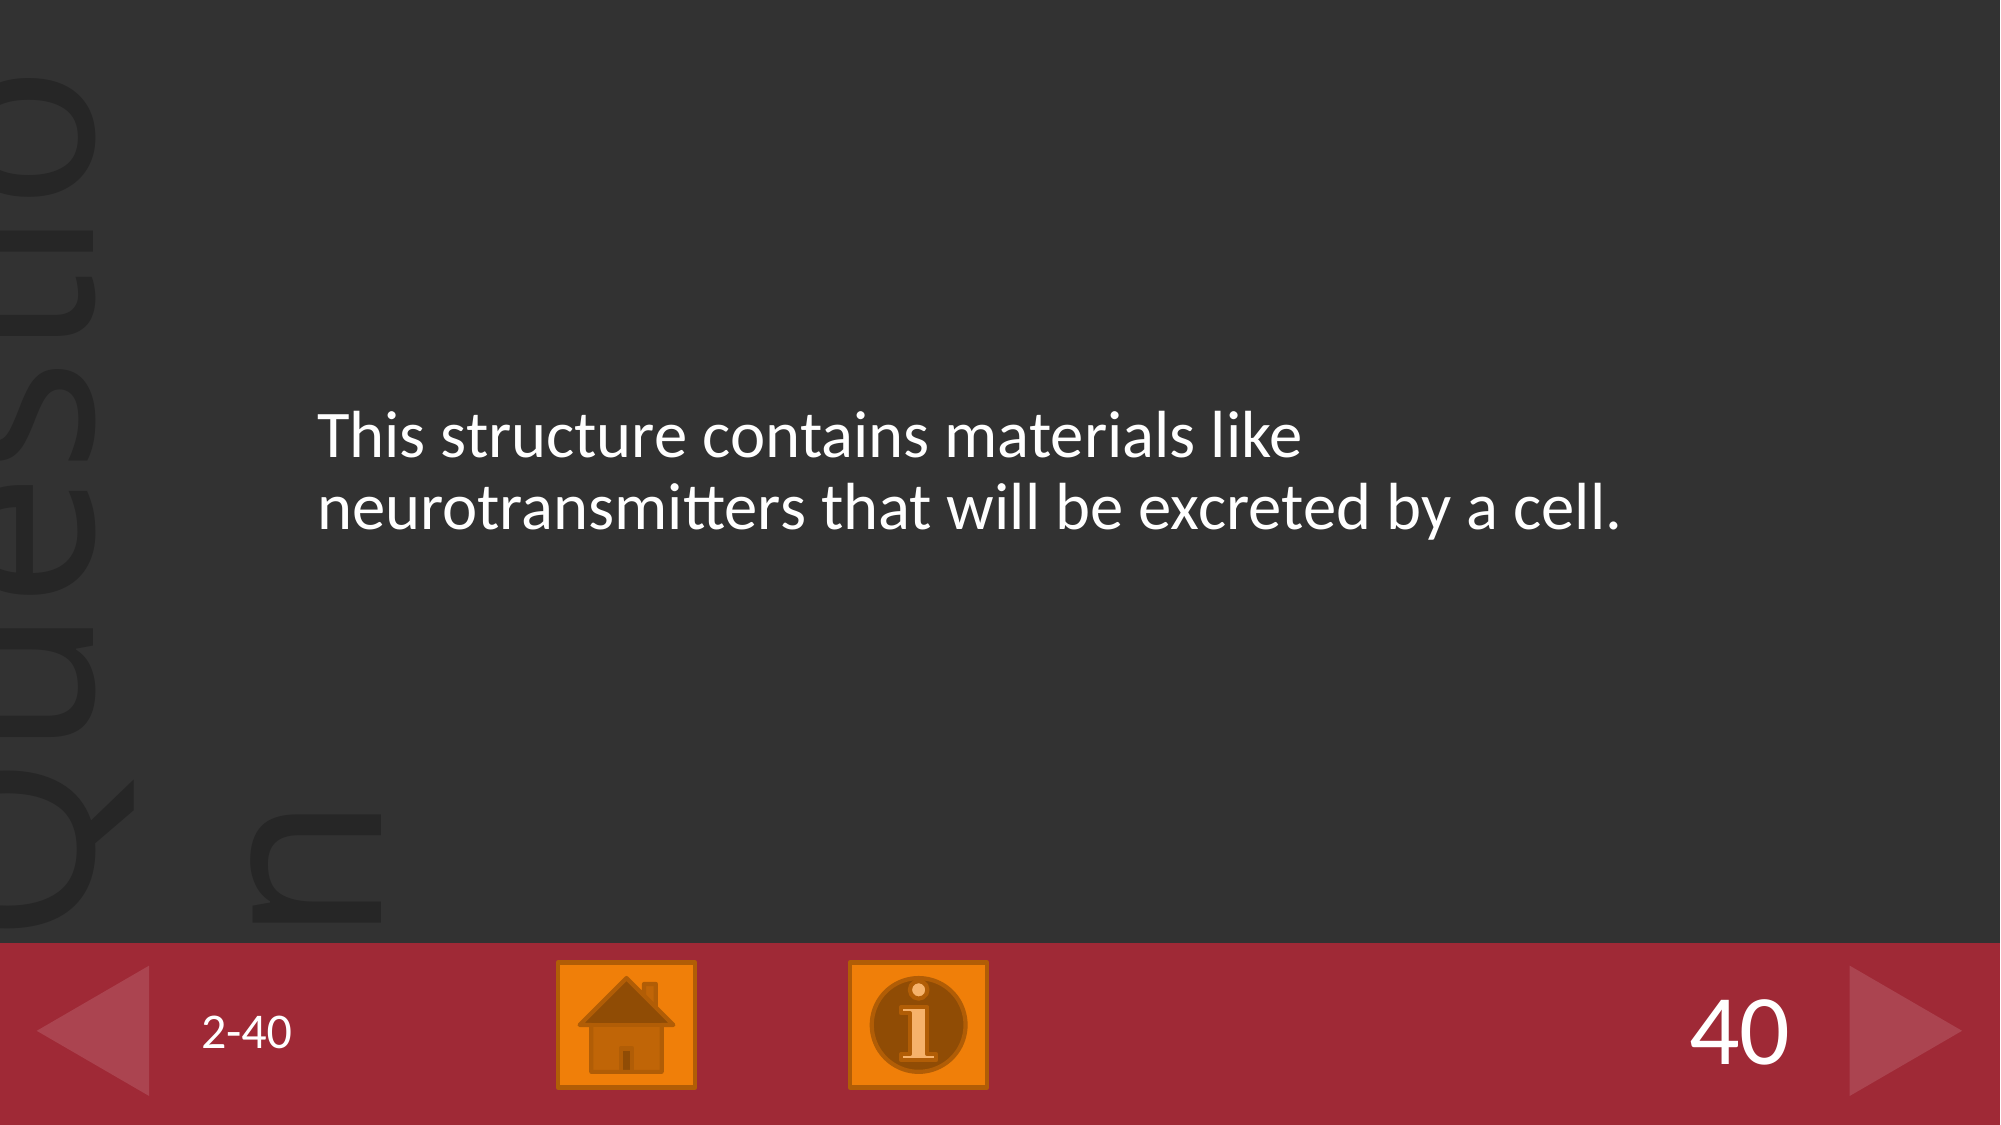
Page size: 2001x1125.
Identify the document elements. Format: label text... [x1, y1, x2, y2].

list This structure contains materials like neurotransmitters that will be excreted by a cell. [302, 307, 1760, 636]
text_box [848, 960, 989, 1090]
title 2-40 [185, 967, 1494, 1097]
list 40 [1494, 967, 1806, 1097]
text_box [556, 960, 697, 1090]
